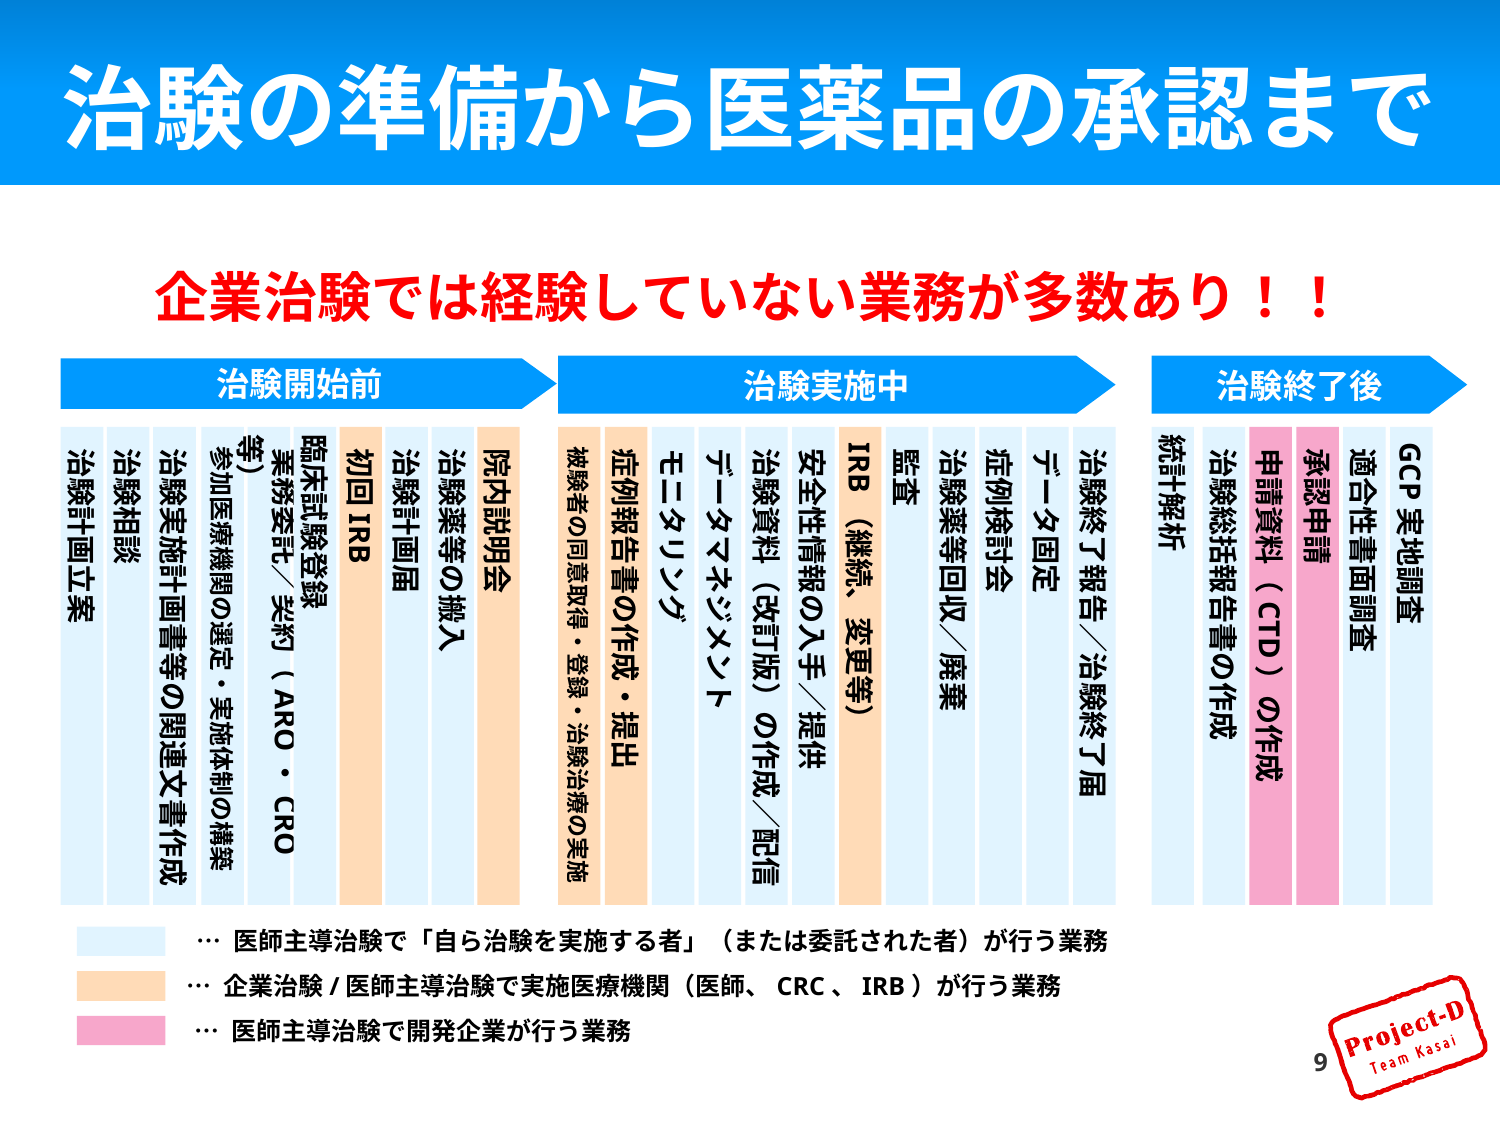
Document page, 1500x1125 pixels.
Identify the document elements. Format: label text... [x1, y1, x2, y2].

text_box 臨床試験登録 [293, 426, 337, 905]
text_box … 医師主導治験で「自ら治験を実施する者」（または委託された者）が行う業務 [182, 918, 1124, 964]
text_box 治験薬等の搬入 [431, 426, 474, 905]
picture [1327, 974, 1488, 1101]
text_box … 企業治験/医師主導治験で実施医療機関（医師、CRC、IRB）が行う業務 [172, 963, 1076, 1009]
text_box 安全性情報の入手／提供 [792, 426, 835, 905]
text_box 治験資料（改訂版）の作成／配信 [745, 426, 788, 905]
text_box モニタリング [651, 426, 695, 905]
text_box 適合性書面調査 [1343, 426, 1386, 905]
text_box 症例検討会 [979, 426, 1022, 905]
text_box 治験計画届 [385, 426, 428, 905]
text_box 企業治験では経験していない業務が多数あり！！ [76, 255, 1425, 337]
text_box 監査 [885, 426, 929, 905]
text_box 初回IRB [339, 426, 382, 905]
text_box 申請資料（CTD）の作成 [1249, 426, 1292, 905]
text_box 治験実施中 [558, 355, 1116, 414]
title 治験の準備から医薬品の承認まで [0, 0, 1500, 185]
text_box 承認申請 [1296, 426, 1339, 905]
text_box 治験計画立案 [60, 426, 104, 905]
text_box [76, 971, 166, 1001]
text_box 治験終了報告／治験終了届 [1073, 426, 1116, 905]
text_box [76, 926, 166, 956]
text_box 症例報告書の作成・提出 [604, 426, 648, 905]
text_box 院内説明会 [477, 426, 520, 905]
text_box データマネジメント [698, 426, 742, 905]
text_box 治験総括報告書の作成 [1202, 426, 1246, 905]
text_box [76, 1015, 166, 1046]
text_box 治験終了後 [1151, 355, 1468, 414]
text_box 治験薬等回収／廃棄 [932, 426, 975, 905]
text_box … 医師主導治験で開発企業が行う業務 [179, 1007, 647, 1054]
text_box 業務委託／契約（ARO・CRO等） [247, 426, 291, 905]
text_box 治験相談 [106, 426, 150, 905]
text_box 統計解析 [1151, 426, 1194, 905]
text_box 参加医療機関の選定・実施体制の構築 [201, 426, 244, 905]
text_box データ固定 [1026, 426, 1069, 905]
text_box 被験者の同意取得・登録・治験治療の実施 [558, 426, 601, 905]
text_box IRB（継続、変更等） [839, 426, 882, 905]
text_box GCP実地調査 [1390, 426, 1433, 905]
text_box 治験開始前 [60, 358, 557, 409]
text_box 治験実施計画書等の関連文書作成 [153, 426, 196, 905]
